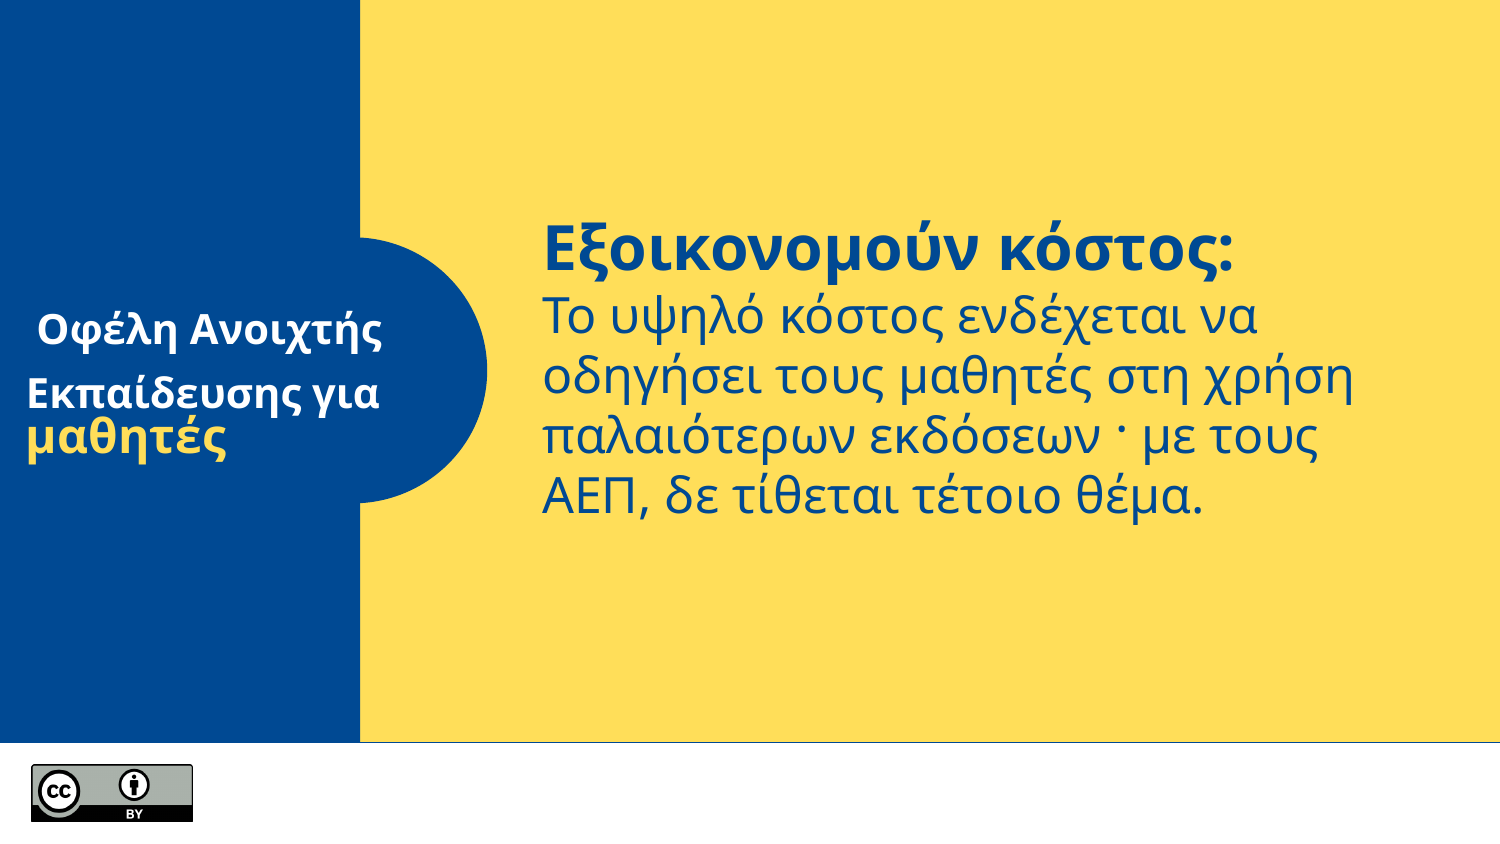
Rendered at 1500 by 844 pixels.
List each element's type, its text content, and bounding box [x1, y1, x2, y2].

text_box [0, 750, 1500, 844]
picture [31, 764, 193, 822]
text_box [274, 479, 431, 504]
text_box [0, 0, 361, 742]
text_box [259, 237, 446, 274]
text_box Οφέλη Ανοιχτής Εκπαίδευσης για μαθητές [10, 274, 488, 479]
text_box Εξοικονομούν κόστος: Το υψηλό κόστος ενδέχεται να οδηγήσει τους μαθητές στη χρήση παλαιότερων εκδόσεων · με τους ΑΕΠ, δε τίθεται τέτοιο θέμα. [527, 193, 1414, 627]
